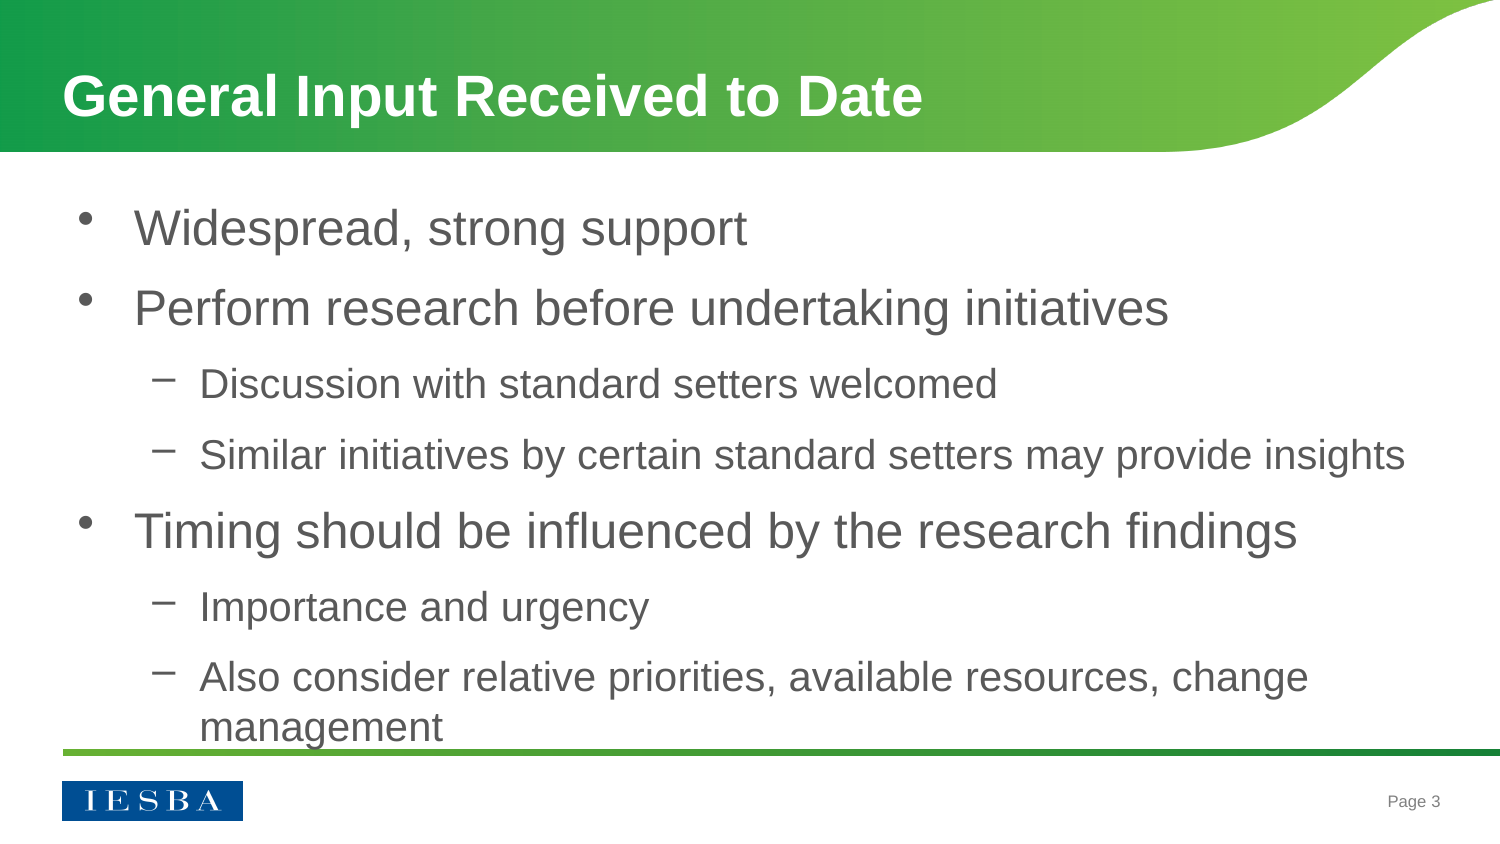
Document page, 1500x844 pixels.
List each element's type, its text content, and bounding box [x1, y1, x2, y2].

list Widespread, strong support Perform research before undertaking initiatives Discussion with standard setters welcomed Similar initiatives by certain standard setters may provide insights Timing should be influenced by the research findings Importance and urgency Also consider relative priorities, available resources, change management [62, 187, 1450, 747]
picture [0, 0, 1497, 152]
title General Input Received to Date [62, 59, 1300, 126]
picture [62, 781, 243, 821]
